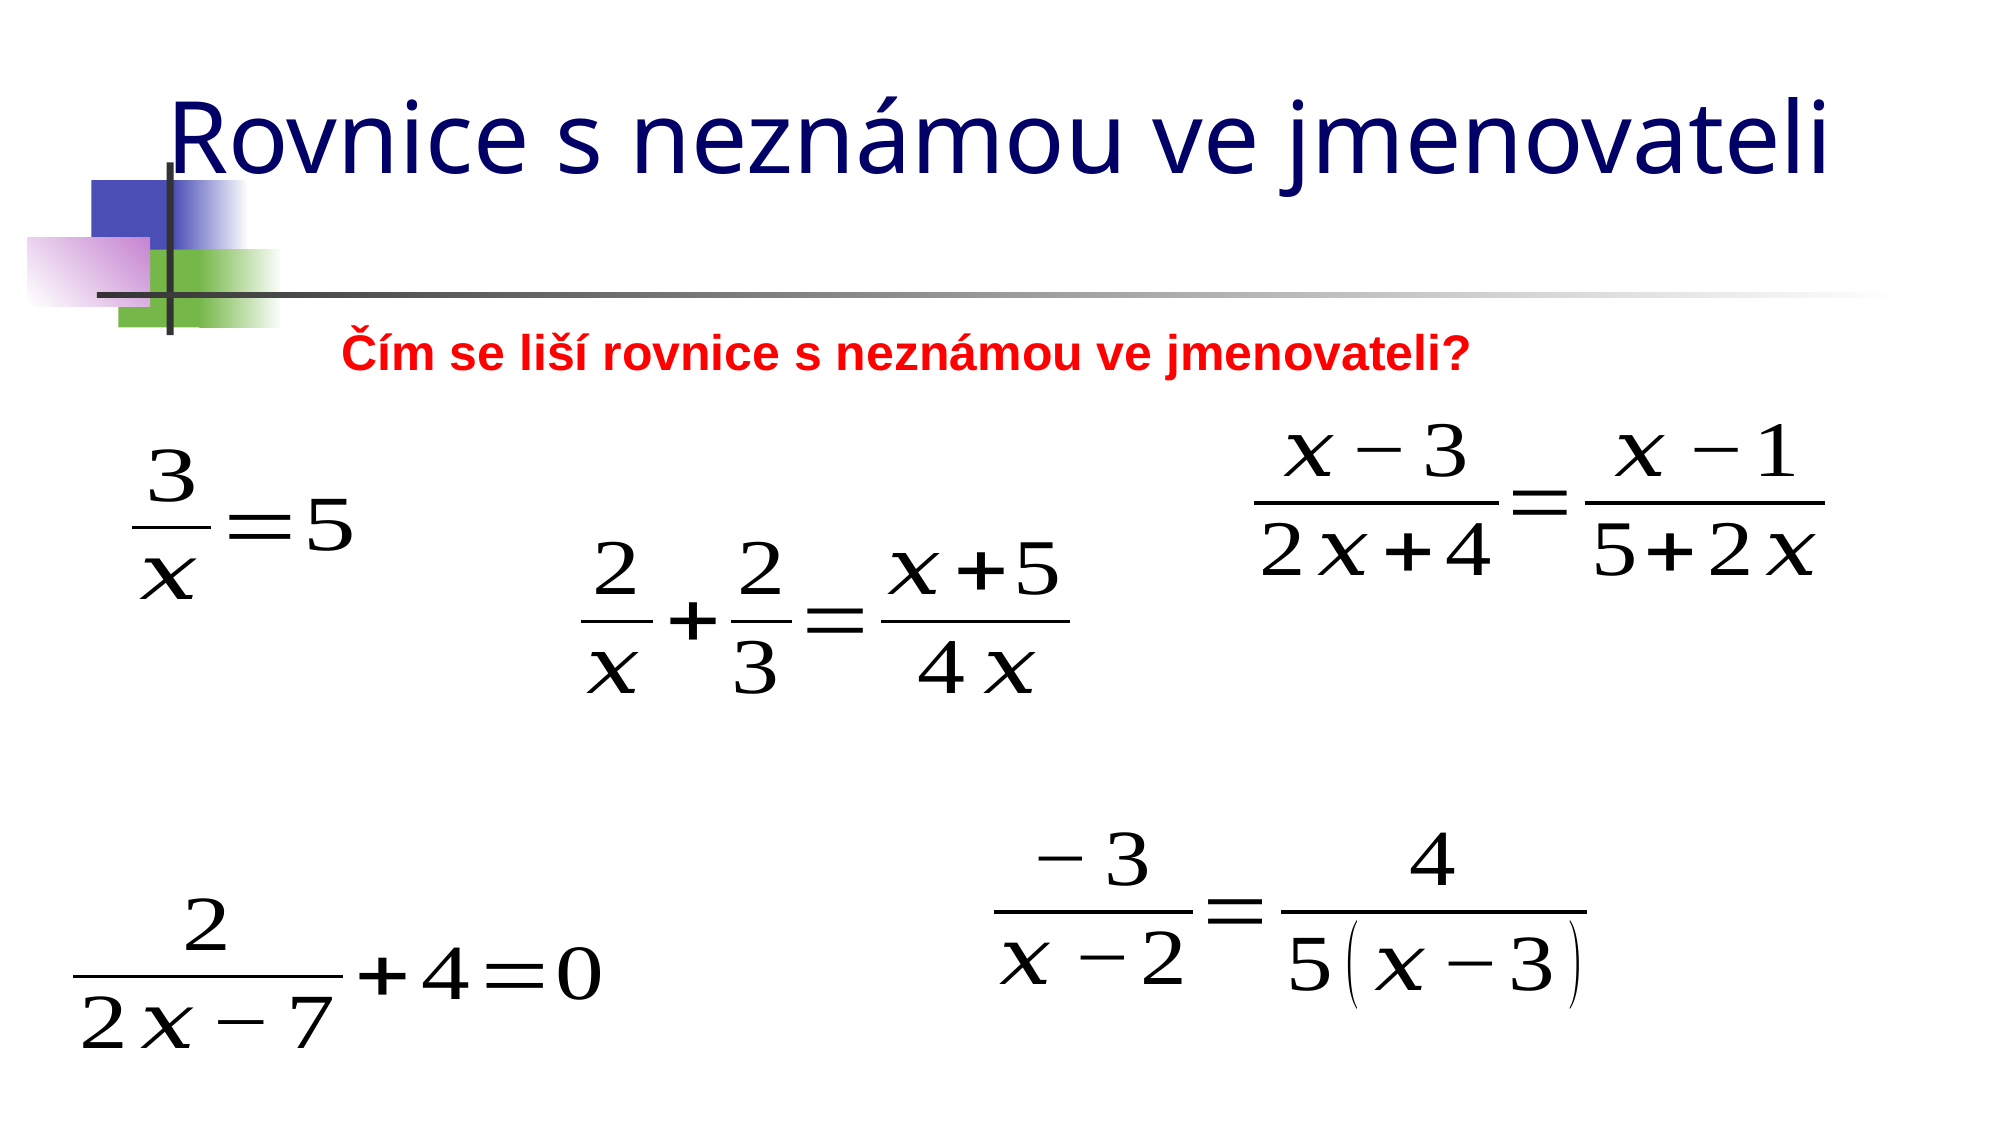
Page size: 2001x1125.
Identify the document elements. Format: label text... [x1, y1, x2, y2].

text_box Čím se liší rovnice s neznámou ve jmenovateli? [326, 314, 1500, 386]
title Rovnice s neznámou ve jmenovateli [0, 58, 2000, 209]
